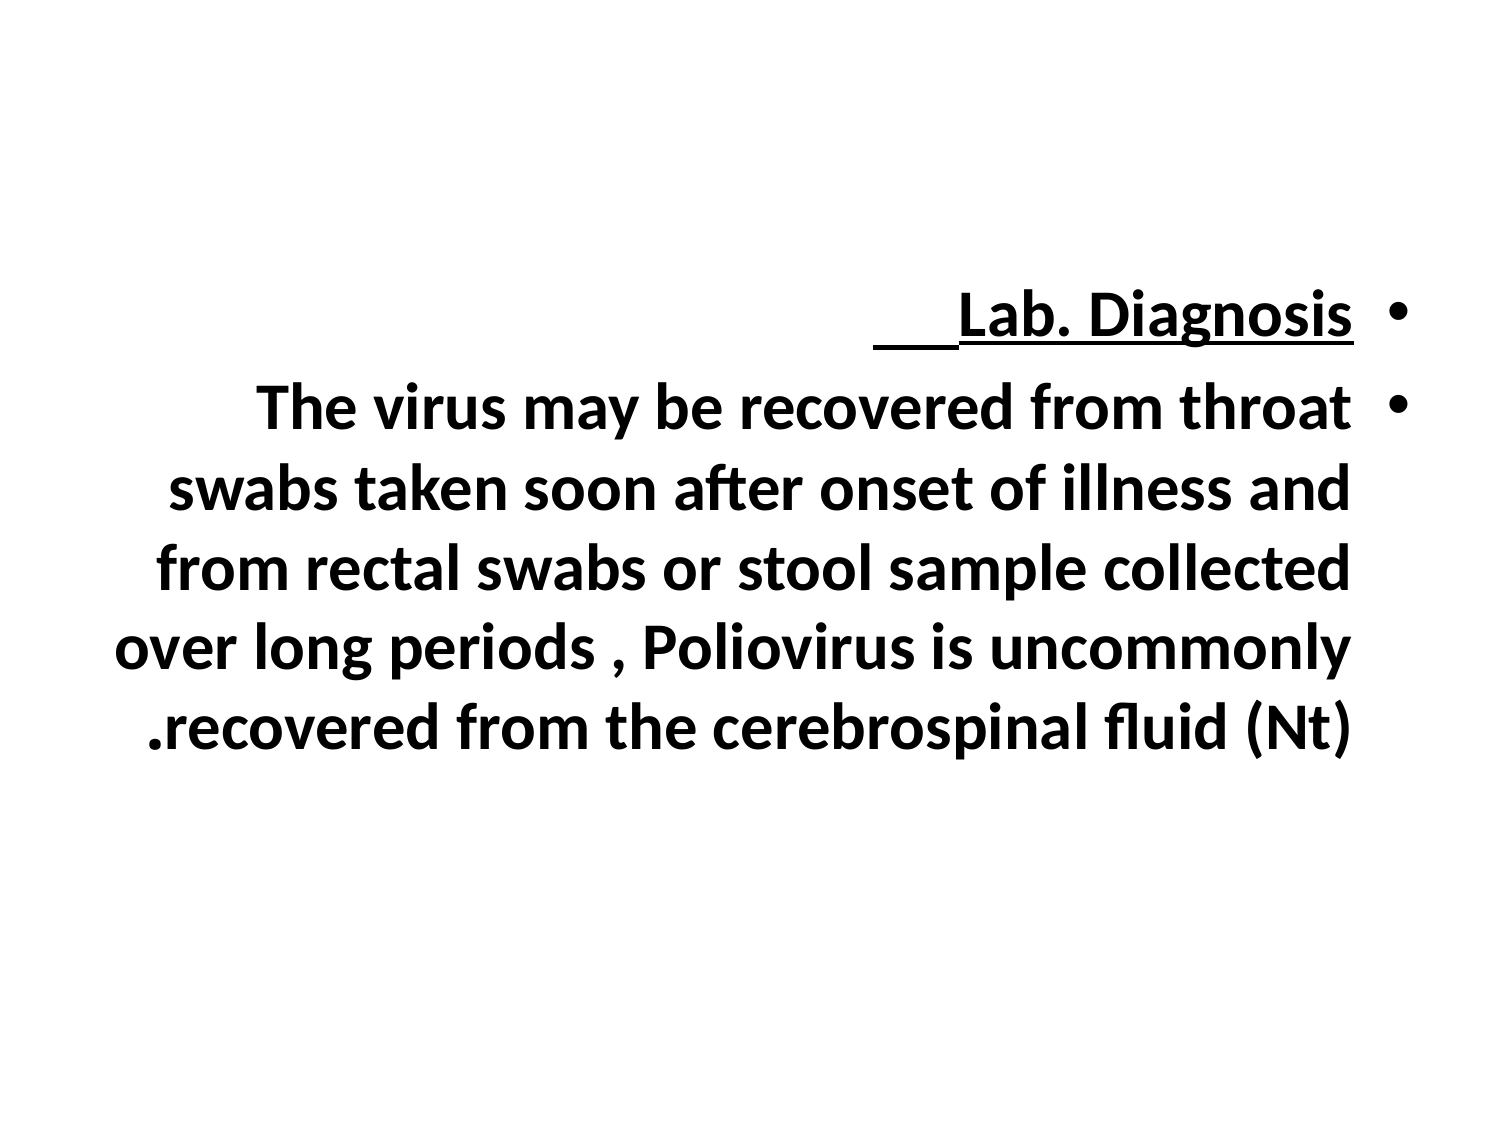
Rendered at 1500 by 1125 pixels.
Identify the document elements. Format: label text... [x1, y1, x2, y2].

list Lab. Diagnosis The virus may be recovered from throat swabs taken soon after onset of illness and from rectal swabs or stool sample collected over long periods , Poliovirus is uncommonly recovered from the cerebrospinal fluid (Nt). [75, 262, 1425, 1005]
